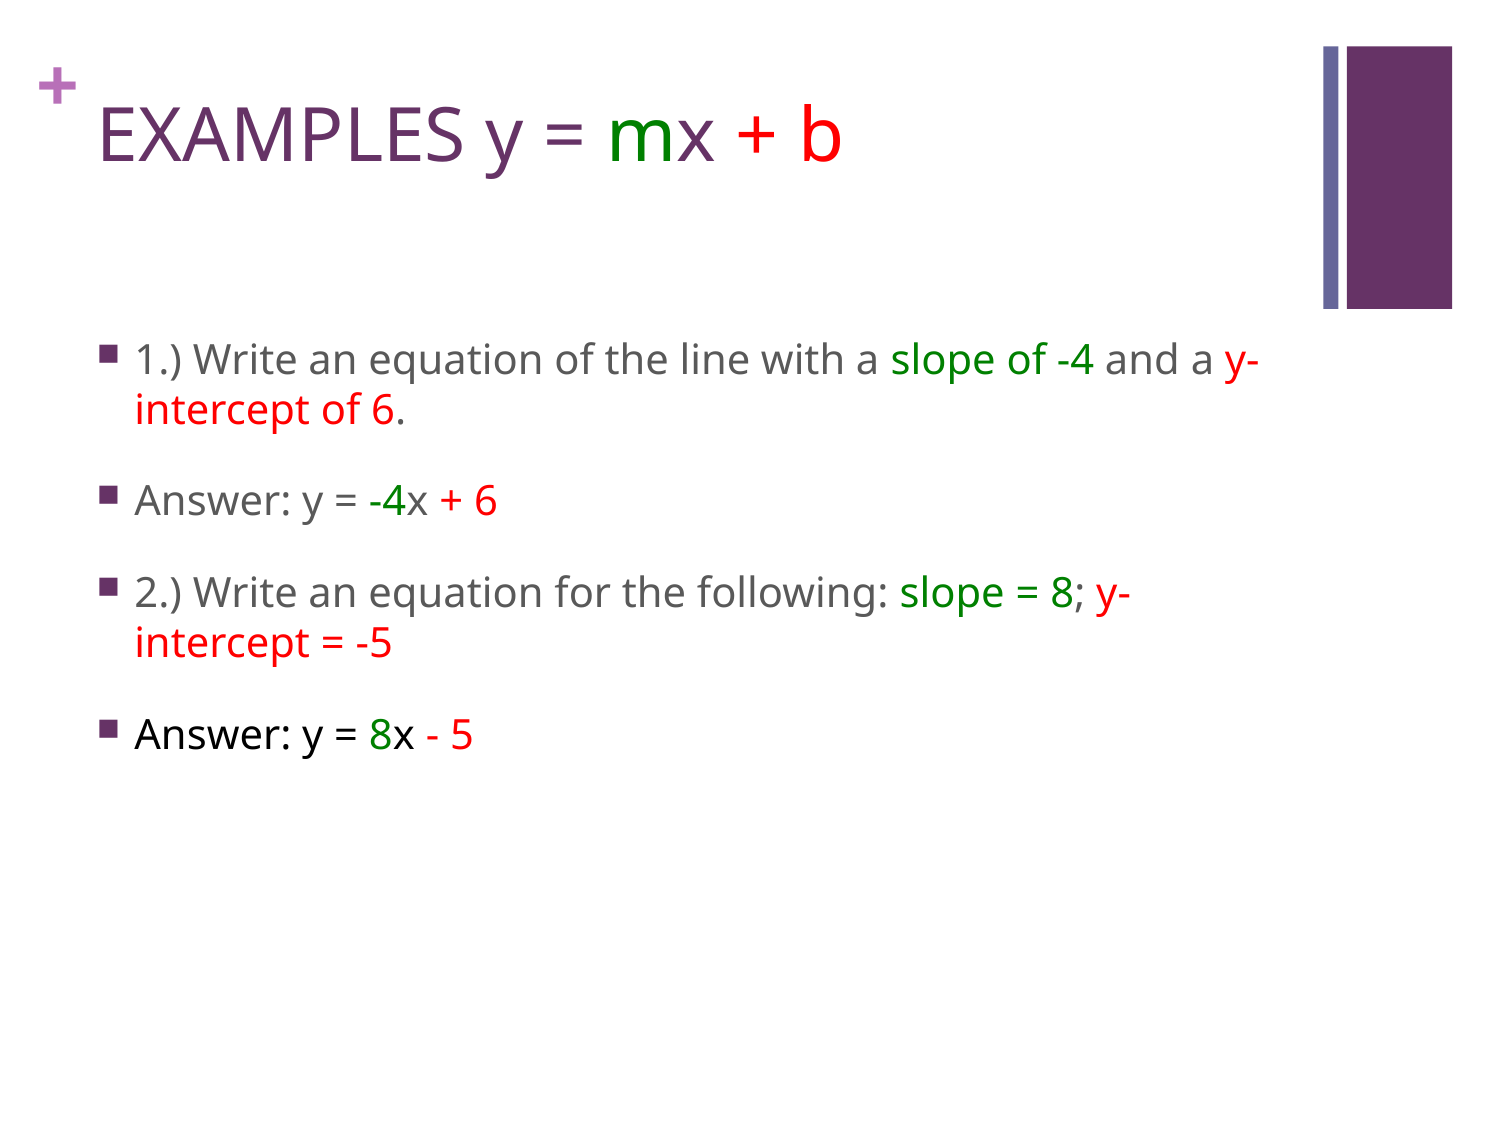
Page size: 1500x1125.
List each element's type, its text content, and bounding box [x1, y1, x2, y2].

title EXAMPLES y = mx + b [81, 79, 1322, 263]
list 1.) Write an equation of the line with a slope of -4 and a y-intercept of 6. Answer: y = -4x + 6 2.) Write an equation for the following: slope = 8; y-intercept = -5 Answer: y = 8x - 5 [81, 324, 1322, 1005]
